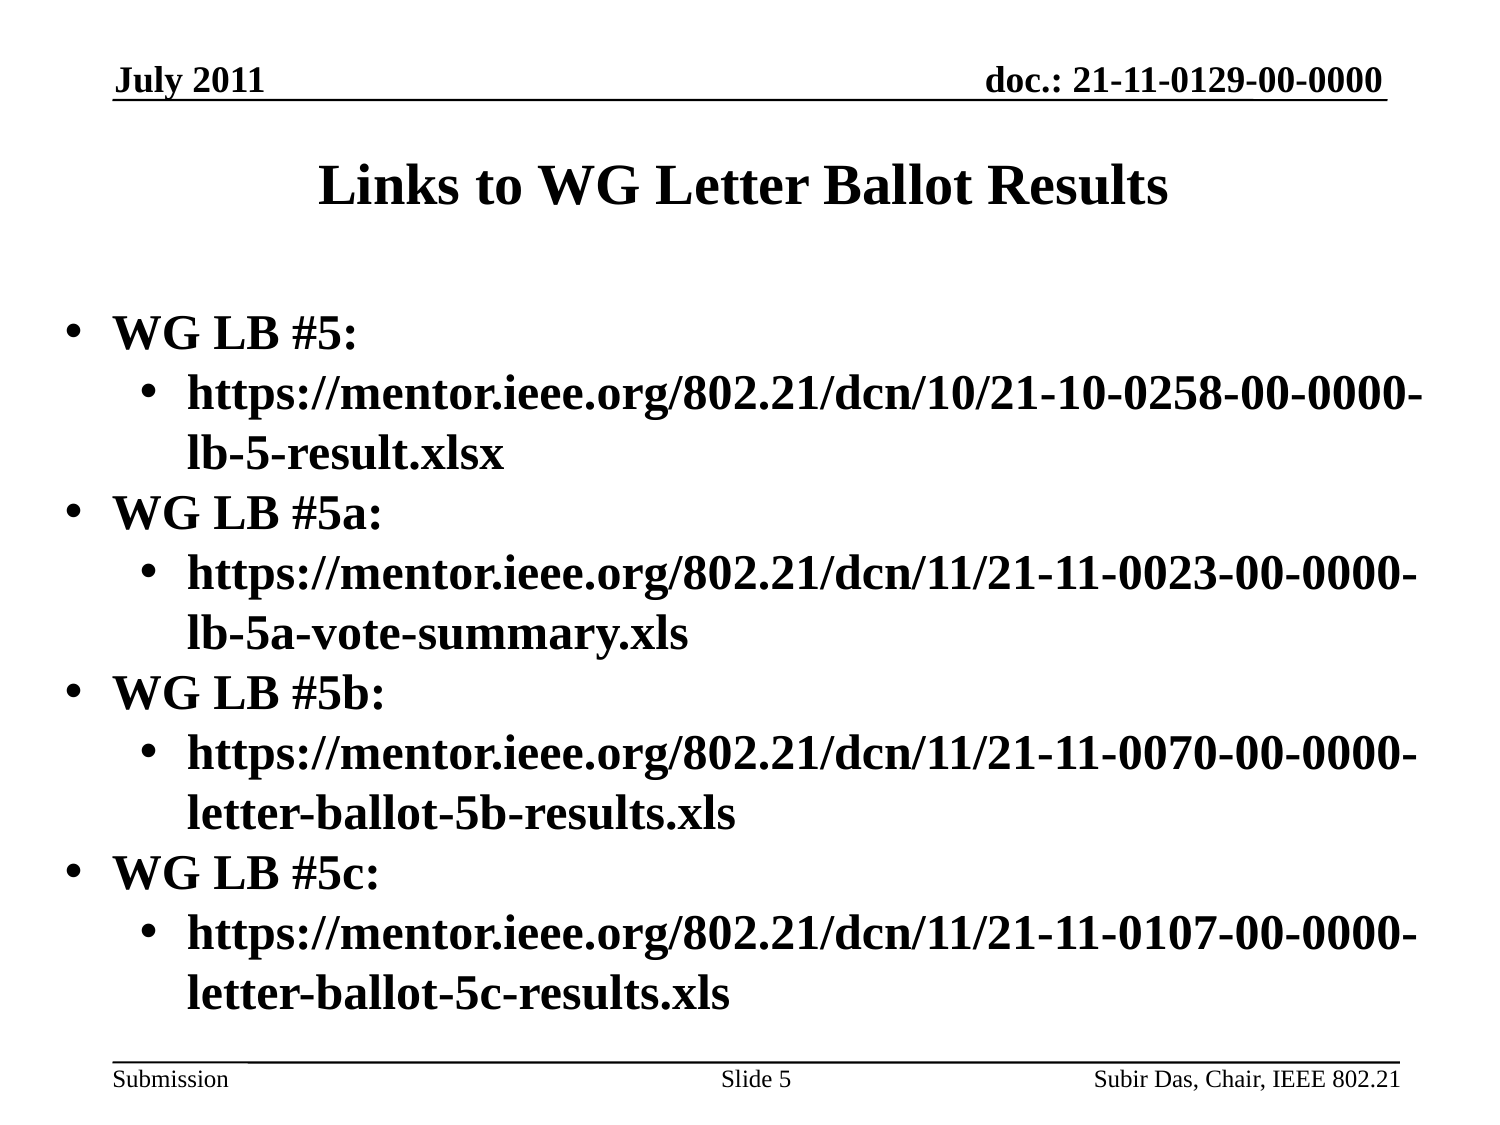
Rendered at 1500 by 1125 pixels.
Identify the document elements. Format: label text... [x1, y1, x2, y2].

text_box Slide 5 [675, 1062, 838, 1093]
text_box WG LB #5: https://mentor.ieee.org/802.21/dcn/10/21-10-0258-00-0000-lb-5-result.xlsx WG LB #5a: https://mentor.ieee.org/802.21/dcn/11/21-11-0023-00-0000-lb-5a-vote-summary.xls WG LB #5b: https://mentor.ieee.org/802.21/dcn/11/21-11-0070-00-0000-letter-ballot-5b-results.xls WG LB #5c: https://mentor.ieee.org/802.21/dcn/11/21-11-0107-00-0000-letter-ballot-5c-results.xls [49, 262, 1475, 1028]
footer Subir Das, Chair, IEEE 802.21 [1089, 1061, 1402, 1093]
title Links to WG Letter Ballot Results [37, 124, 1451, 238]
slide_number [114, 54, 268, 101]
